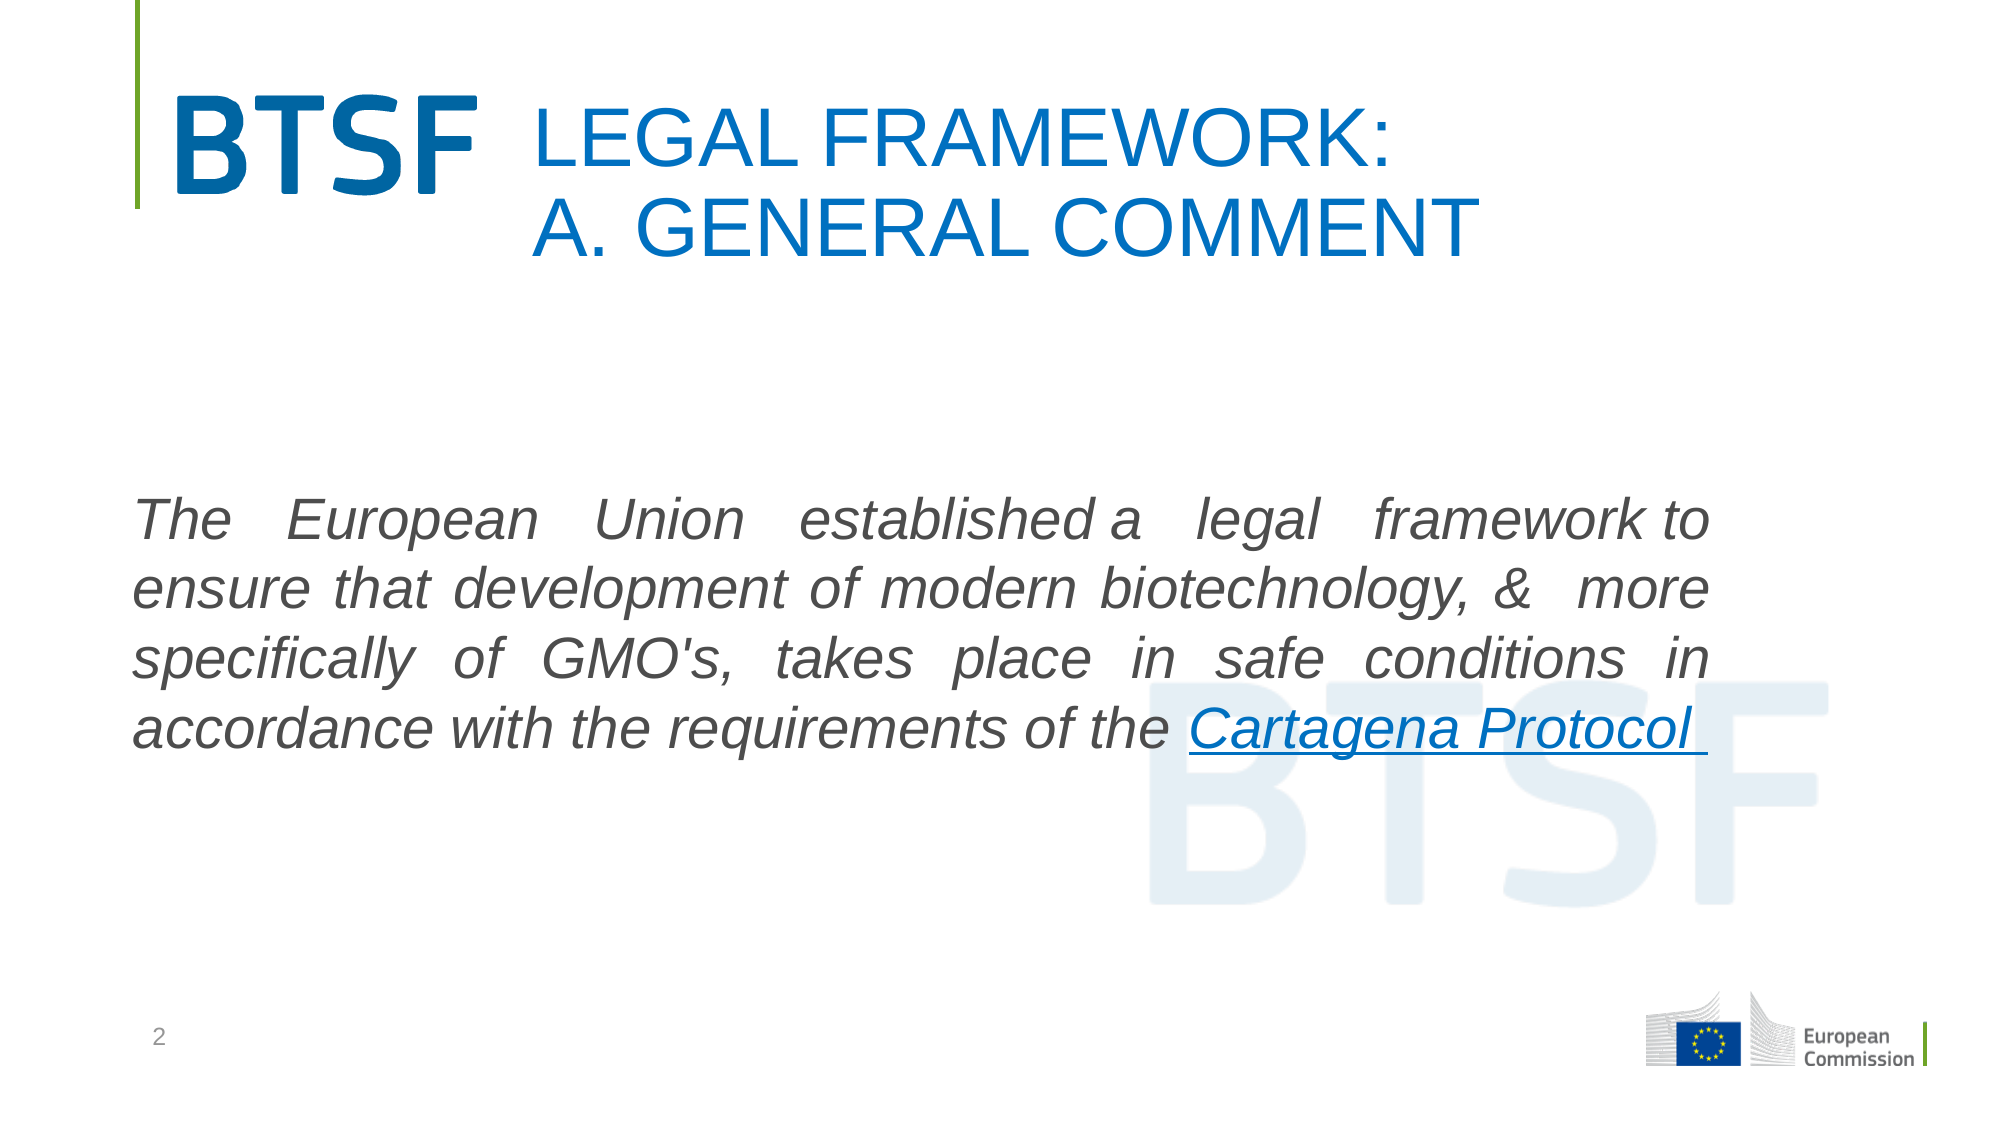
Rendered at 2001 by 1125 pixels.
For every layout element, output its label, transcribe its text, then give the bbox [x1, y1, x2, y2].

title LEGAL FRAMEWORK: A. GENERAL COMMENT [517, 146, 1971, 275]
picture [1646, 991, 1927, 1066]
picture [148, 77, 516, 177]
slide_number 2 [137, 1005, 588, 1066]
text_box The European Union established a legal framework to ensure that development of modern biotechnology, & more specifically of GMO's, takes place in safe conditions in accordance with the requirements of the Cartagena Protocol [118, 177, 1728, 975]
